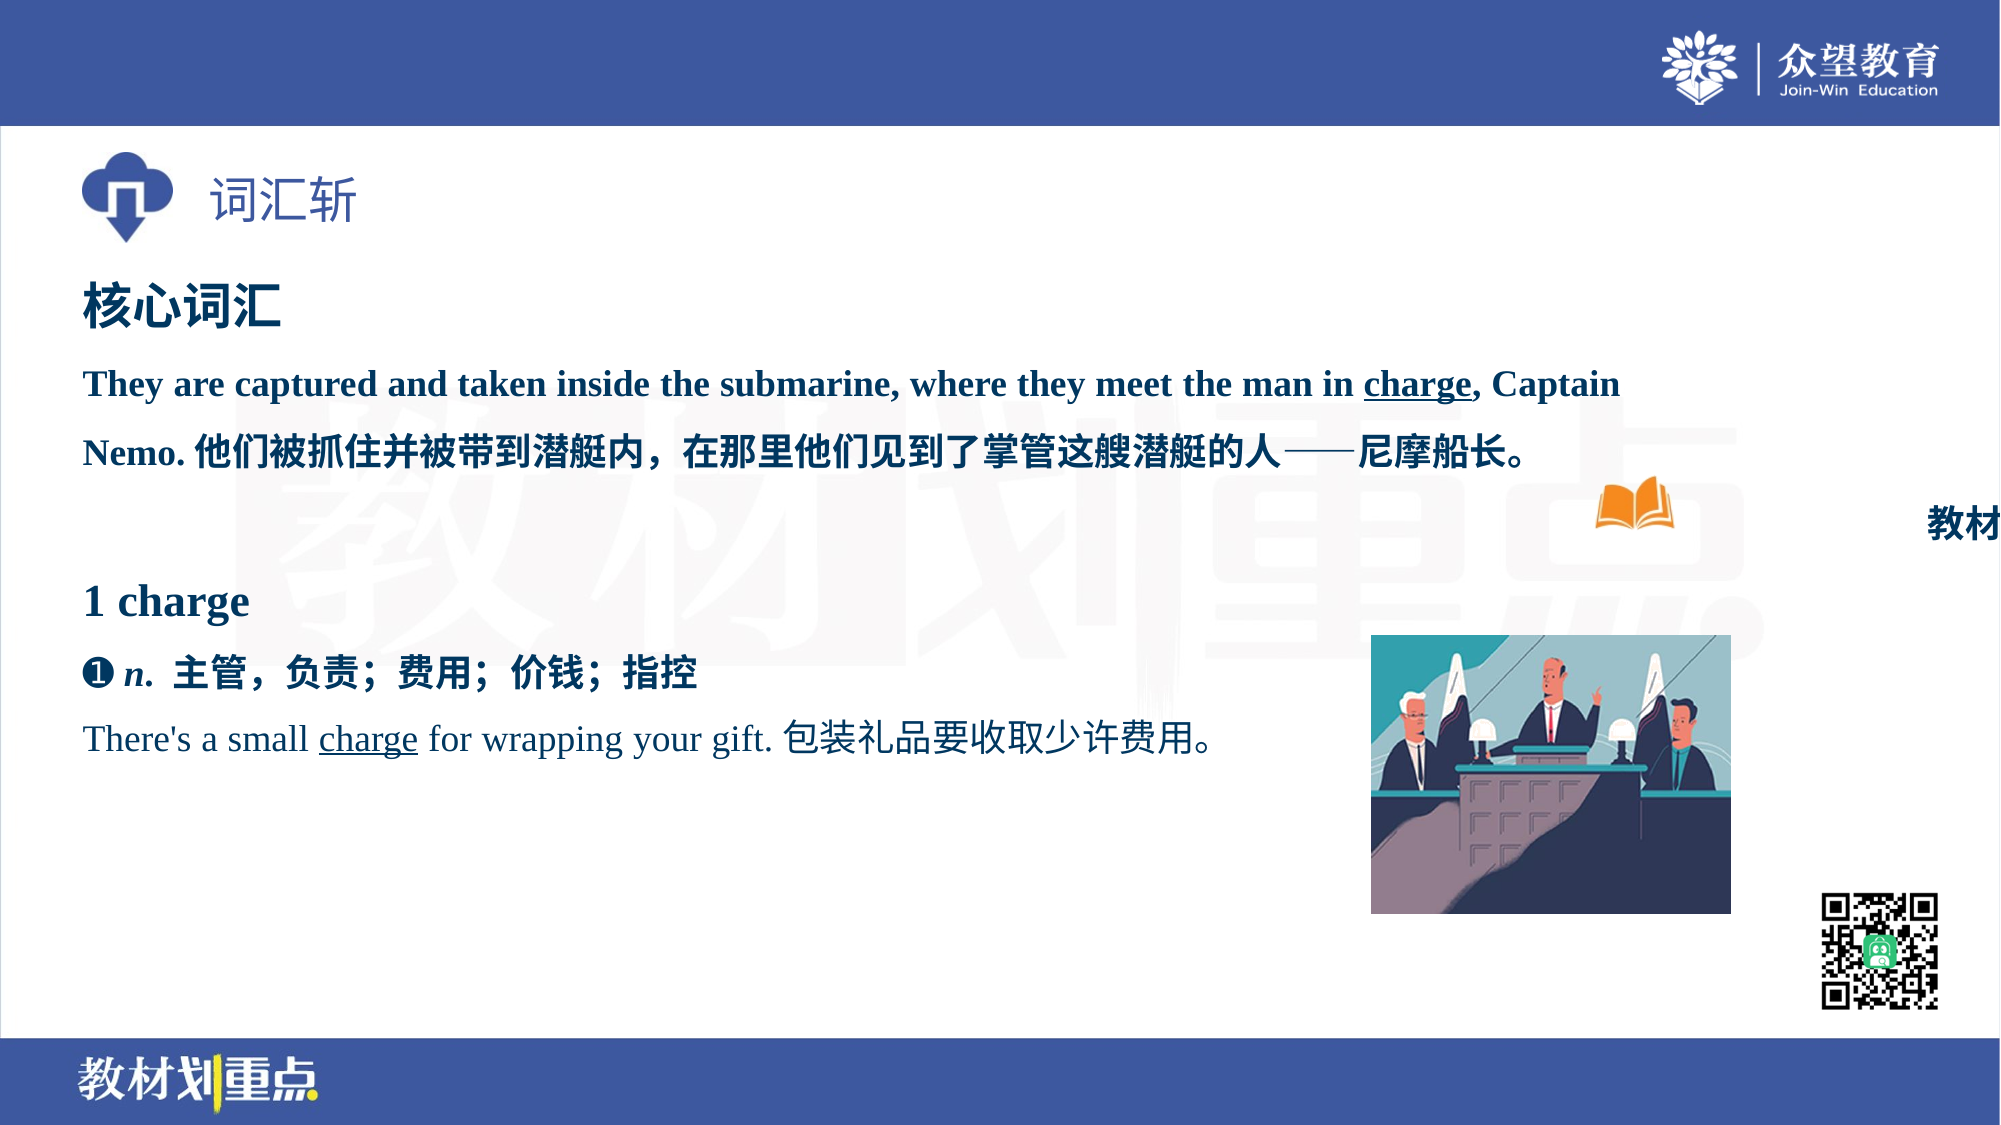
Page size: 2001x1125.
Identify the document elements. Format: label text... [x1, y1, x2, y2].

text_box 核心词汇 [82, 247, 1817, 335]
text_box They are captured and taken inside the submarine, where they meet the man in charge, Captain Nemo.他们被抓住并被带到潜艇内，在那里他们见到了掌管这艘潜艇的人——尼摩船长。 教材P75 [82, 335, 1817, 538]
picture [0, 0, 2000, 1125]
text_box ➊ n. 主管，负责；费用；价钱；指控 There's a small charge for wrapping your gift.包装礼品要收取少许费用。 [82, 625, 1437, 752]
text_box 1 charge [82, 544, 1817, 684]
